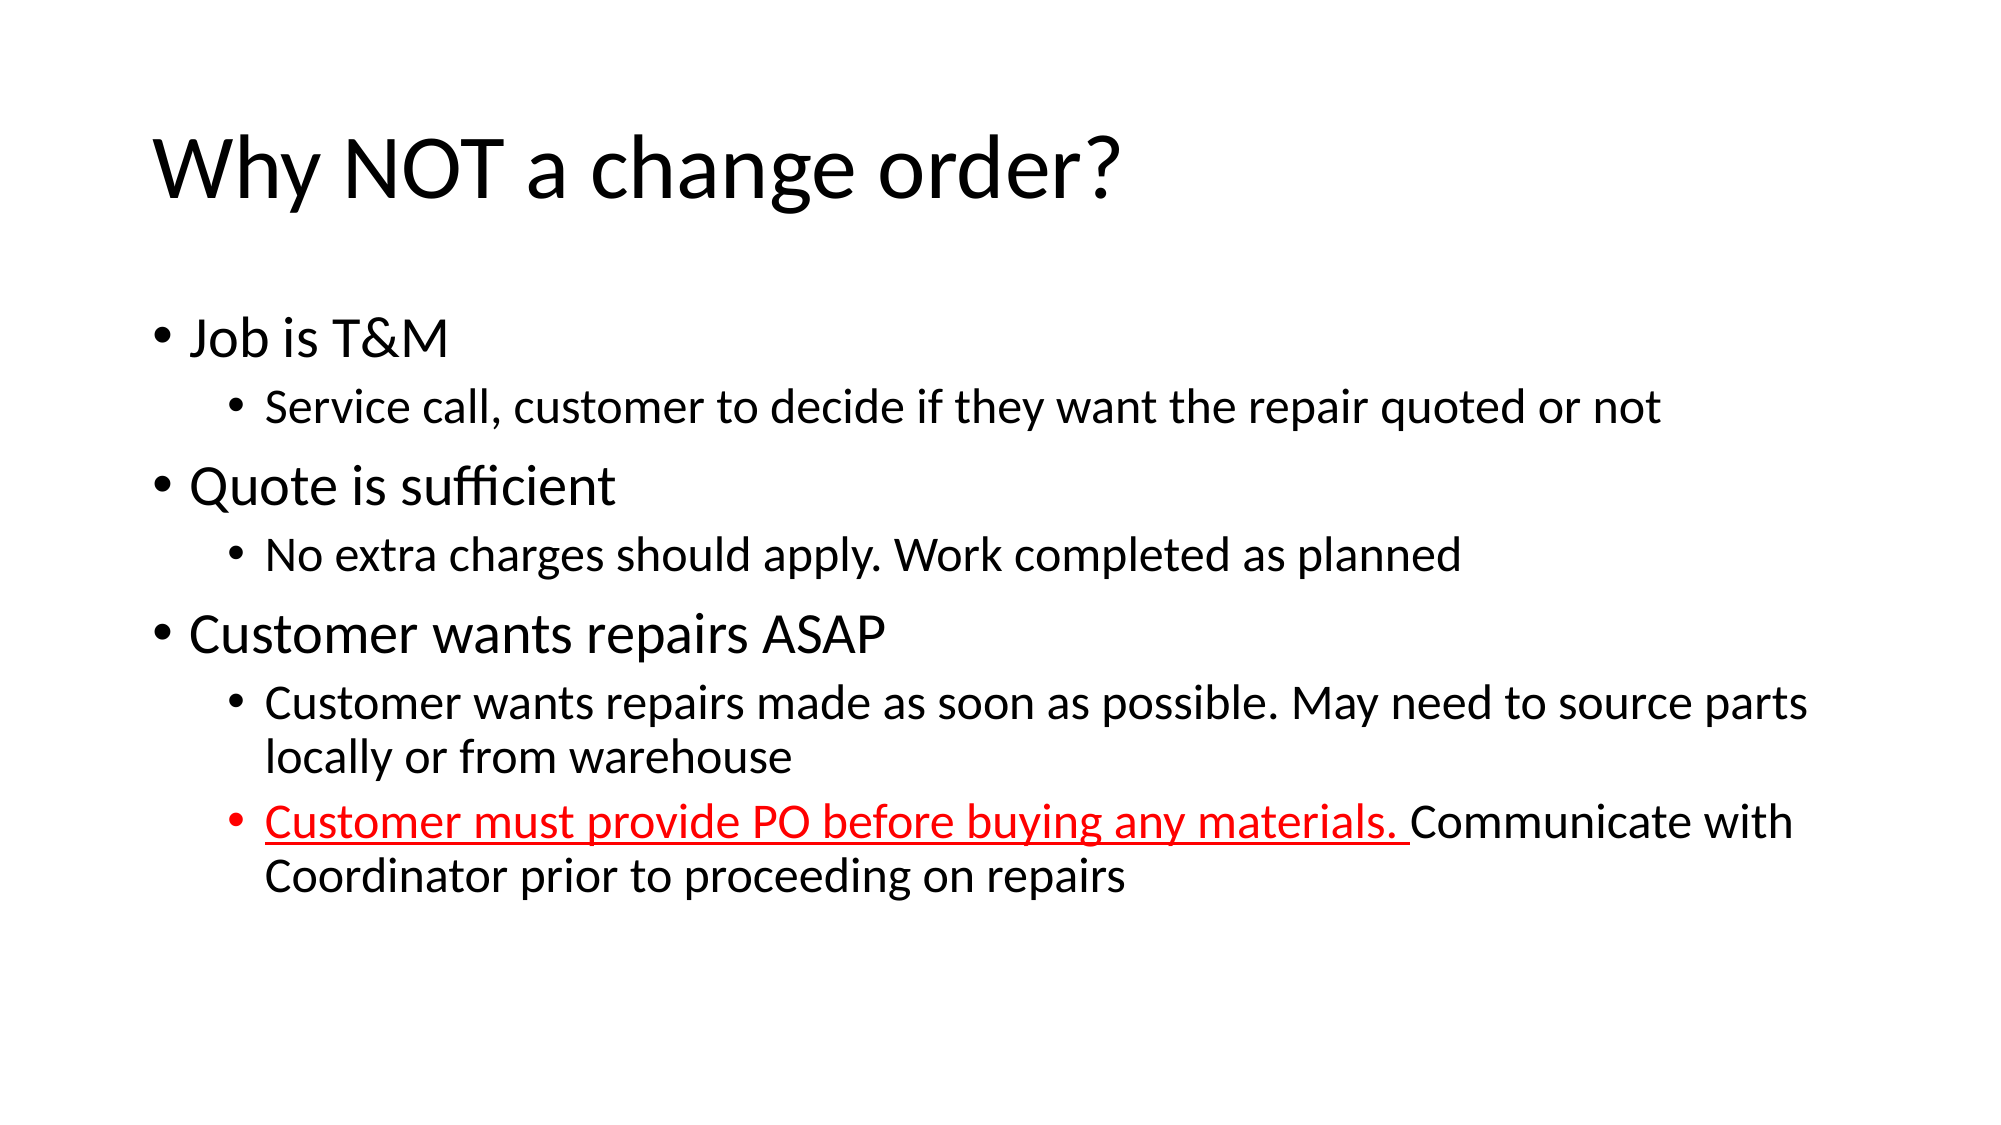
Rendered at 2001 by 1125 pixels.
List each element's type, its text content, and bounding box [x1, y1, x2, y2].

list Job is T&M Service call, customer to decide if they want the repair quoted or not Quote is sufficient No extra charges should apply. Work completed as planned Customer wants repairs ASAP Customer wants repairs made as soon as possible. May need to source parts locally or from warehouse Customer must provide PO before buying any materials. Communicate with Coordinator prior to proceeding on repairs [137, 299, 1863, 1014]
title Why NOT a change order? [137, 59, 1863, 278]
